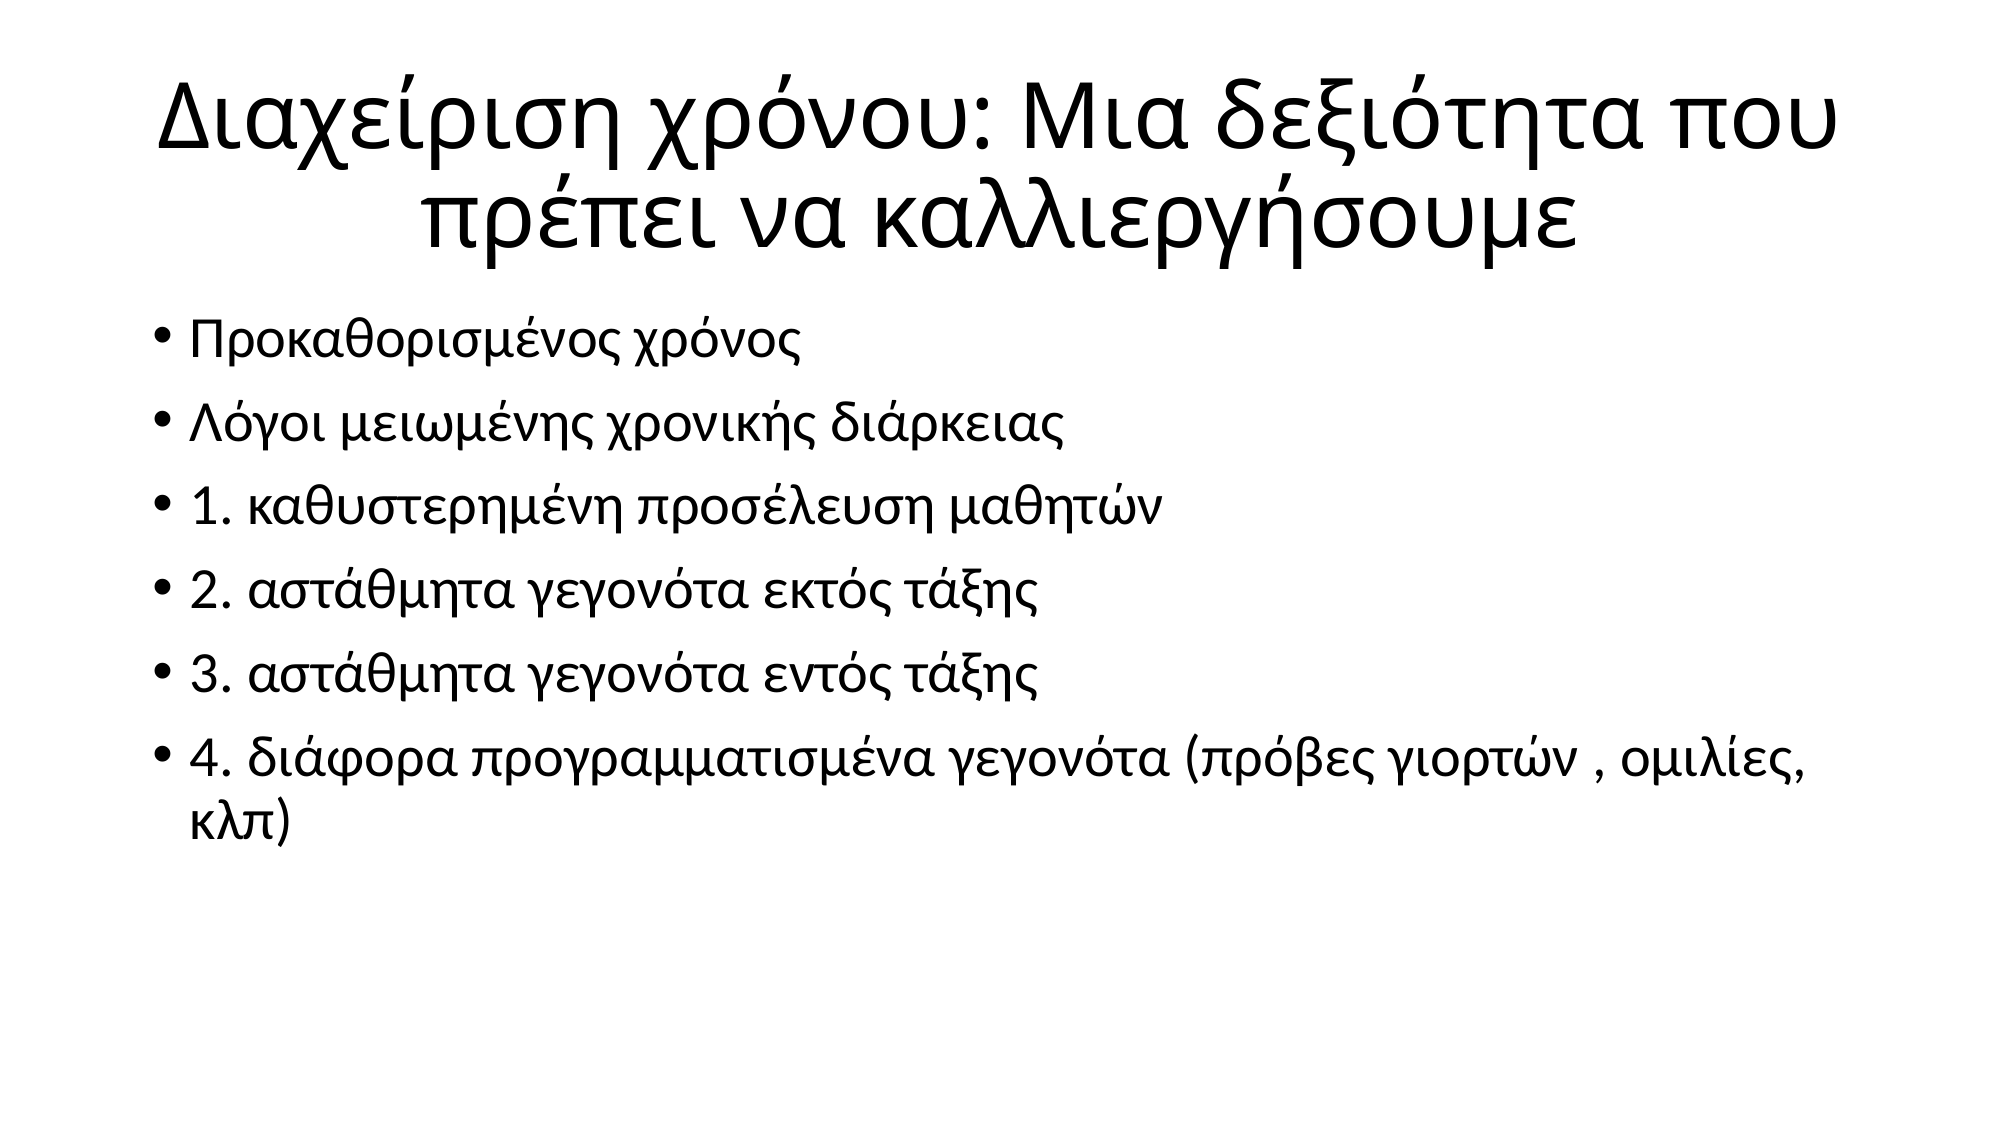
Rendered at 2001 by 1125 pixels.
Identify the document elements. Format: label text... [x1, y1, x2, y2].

list Προκαθορισμένος χρόνος Λόγοι μειωμένης χρονικής διάρκειας 1. καθυστερημένη προσέλευση μαθητών 2. αστάθμητα γεγονότα εκτός τάξης 3. αστάθμητα γεγονότα εντός τάξης 4. διάφορα προγραμματισμένα γεγονότα (πρόβες γιορτών , ομιλίες, κλπ) [137, 299, 1863, 1014]
title Διαχείριση χρόνου: Μια δεξιότητα που πρέπει να καλλιεργήσουμε [137, 59, 1863, 278]
